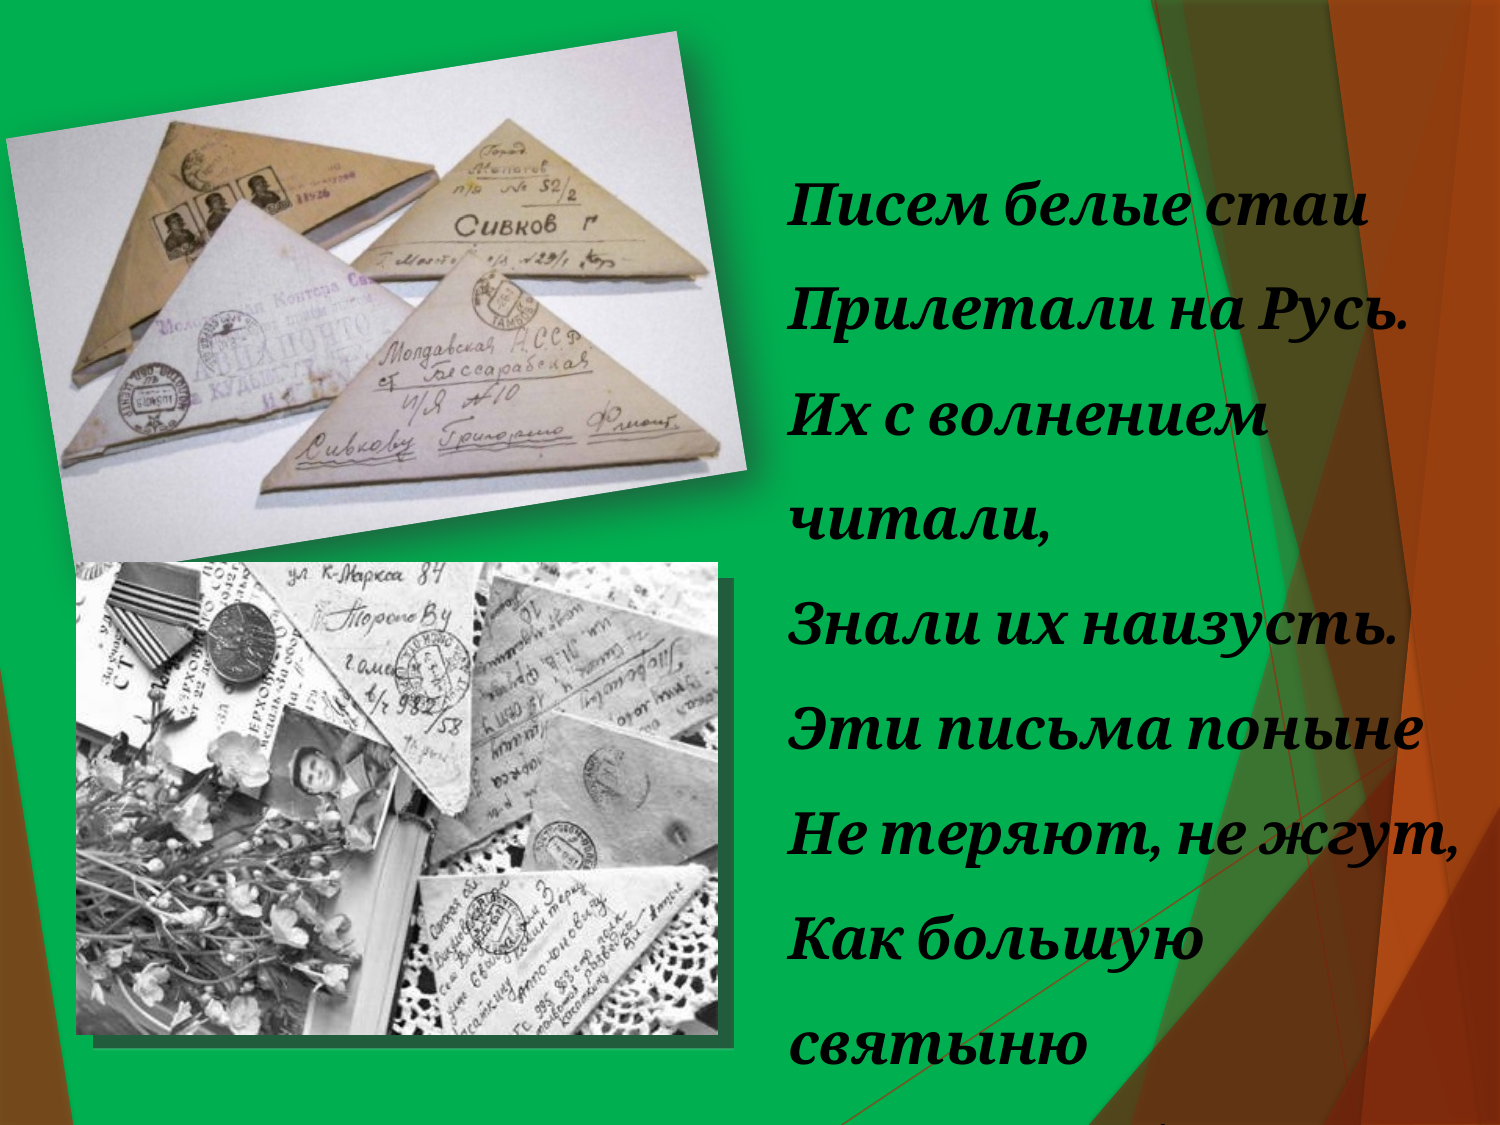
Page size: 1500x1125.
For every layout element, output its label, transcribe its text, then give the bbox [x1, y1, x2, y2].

picture [6, 30, 748, 1036]
text_box Писем белые стаи Прилетали на Русь. Их с волнением читали, Знали их наизусть. Эти письма поныне Не теряют, не жгут, Как большую святыню Сыновьям берегут. [773, 124, 1495, 1125]
